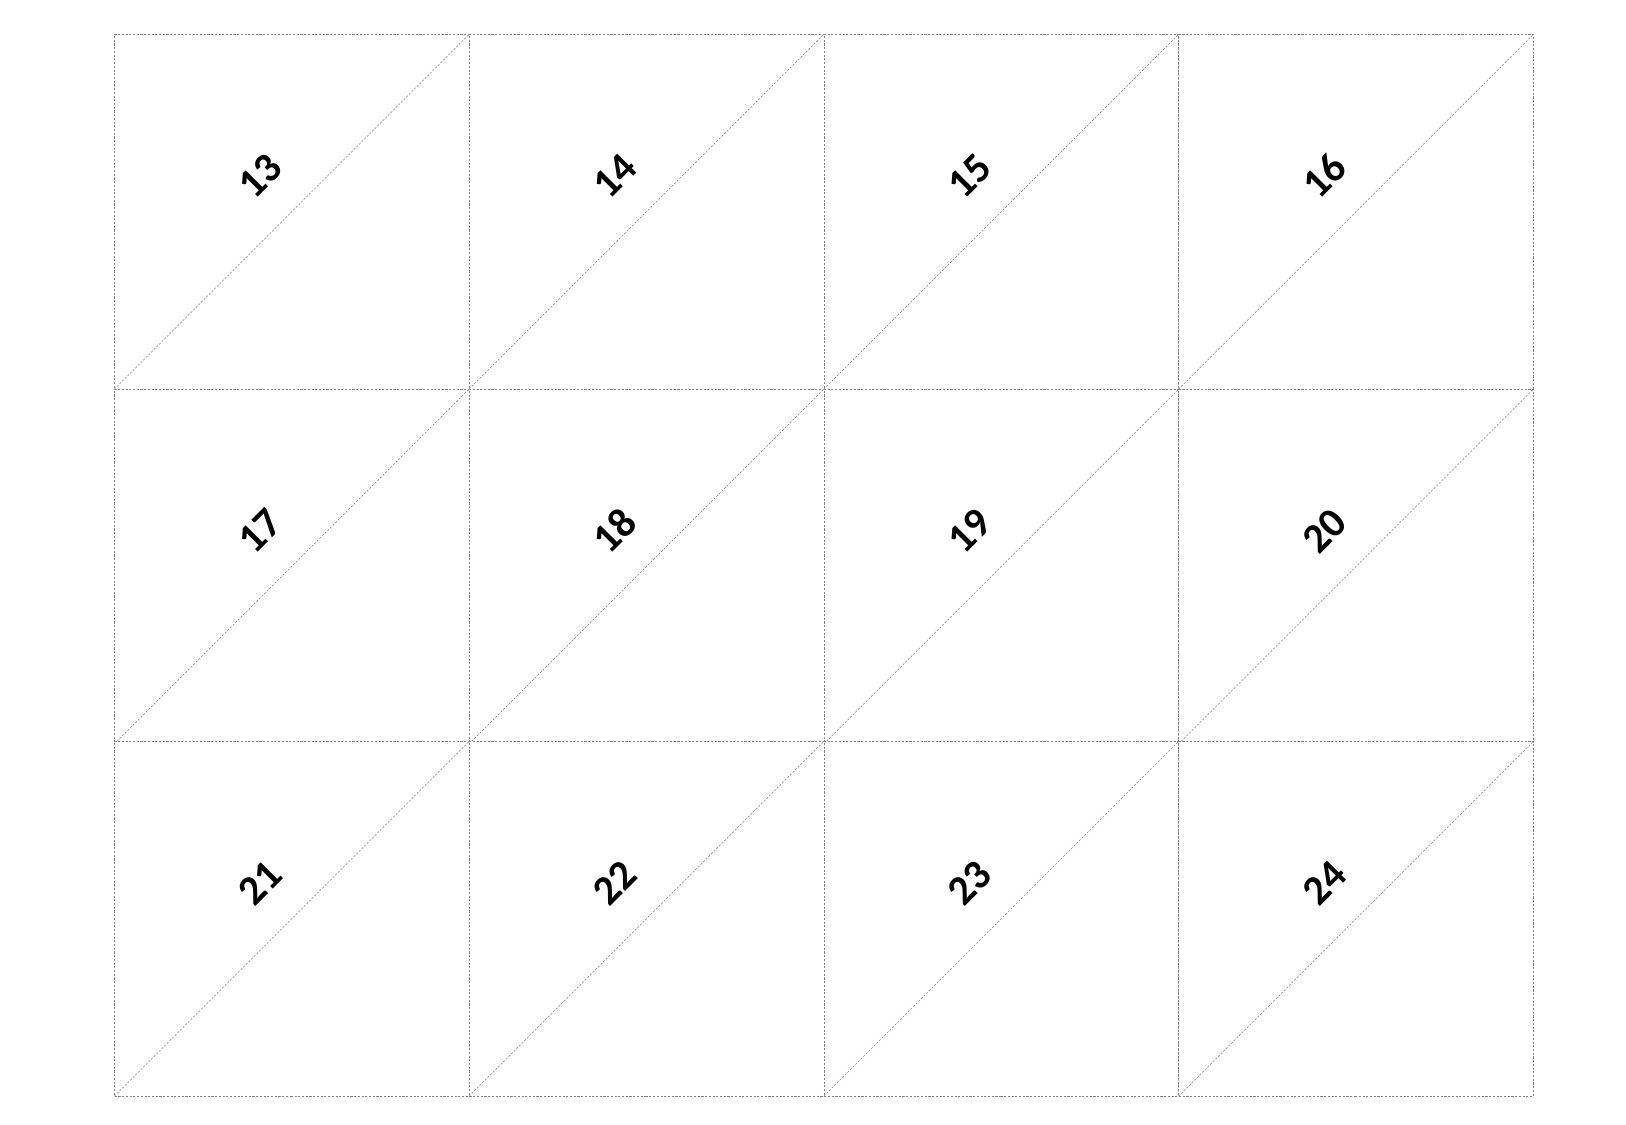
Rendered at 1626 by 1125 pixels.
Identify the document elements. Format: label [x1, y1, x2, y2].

text_box [823, 34, 1176, 387]
text_box [1178, 741, 1534, 1097]
text_box [114, 34, 466, 388]
text_box [114, 388, 467, 740]
text_box [1178, 34, 1534, 388]
text_box [1178, 388, 1534, 740]
text_box [823, 741, 1176, 1097]
text_box [468, 388, 822, 739]
text_box [468, 34, 821, 387]
text_box [114, 741, 466, 1097]
text_box [468, 741, 821, 1097]
text_box [823, 388, 1177, 739]
